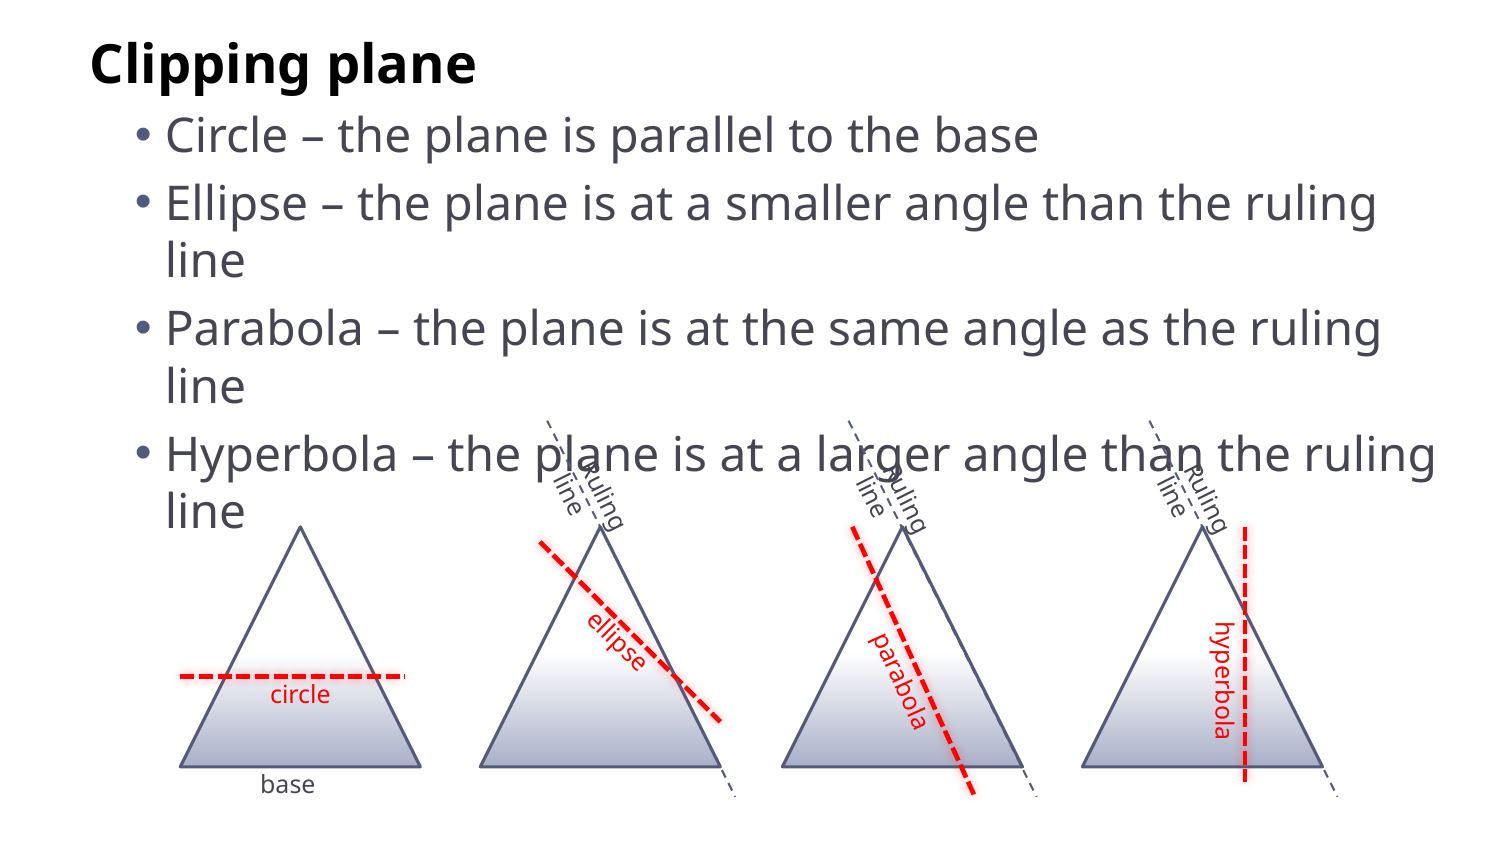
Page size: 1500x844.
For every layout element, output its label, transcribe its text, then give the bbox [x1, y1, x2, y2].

text_box [478, 657, 541, 769]
text_box [1081, 642, 1143, 769]
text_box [848, 420, 1037, 798]
text_box base [245, 761, 345, 807]
text_box [178, 689, 422, 769]
text_box [227, 525, 373, 669]
text_box circle [255, 671, 346, 676]
text_box [781, 644, 842, 769]
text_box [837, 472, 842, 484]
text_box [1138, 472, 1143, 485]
text_box circle [255, 689, 346, 717]
list Clipping plane Circle – the plane is parallel to the base Ellipse – the plane is at a smaller angle than the ruling line Parabola – the plane is at the same angle as the ruling line Hyperbola – the plane is at a larger angle than the ruling line [75, 21, 1475, 835]
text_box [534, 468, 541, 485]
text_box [546, 420, 736, 798]
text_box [1149, 420, 1338, 798]
